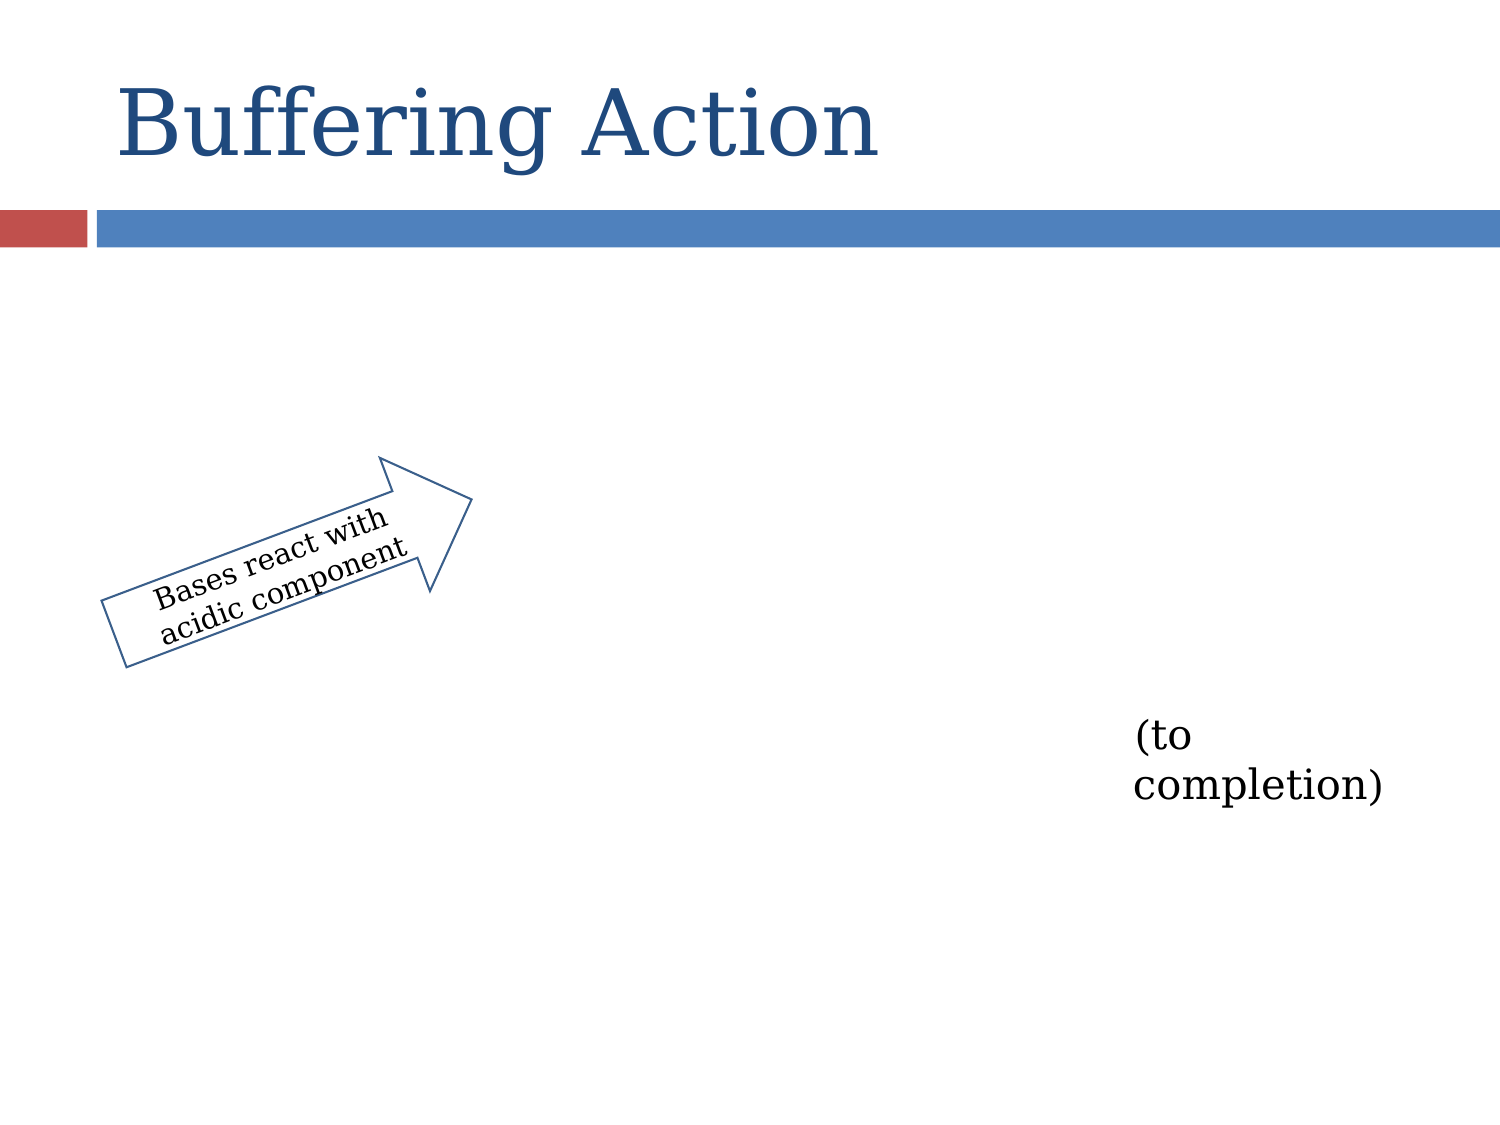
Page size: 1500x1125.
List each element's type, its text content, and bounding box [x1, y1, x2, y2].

title Buffering Action [100, 37, 1438, 200]
text_box Bases react with acidic component [100, 455, 473, 669]
text_box (to completion) [1118, 700, 1450, 816]
